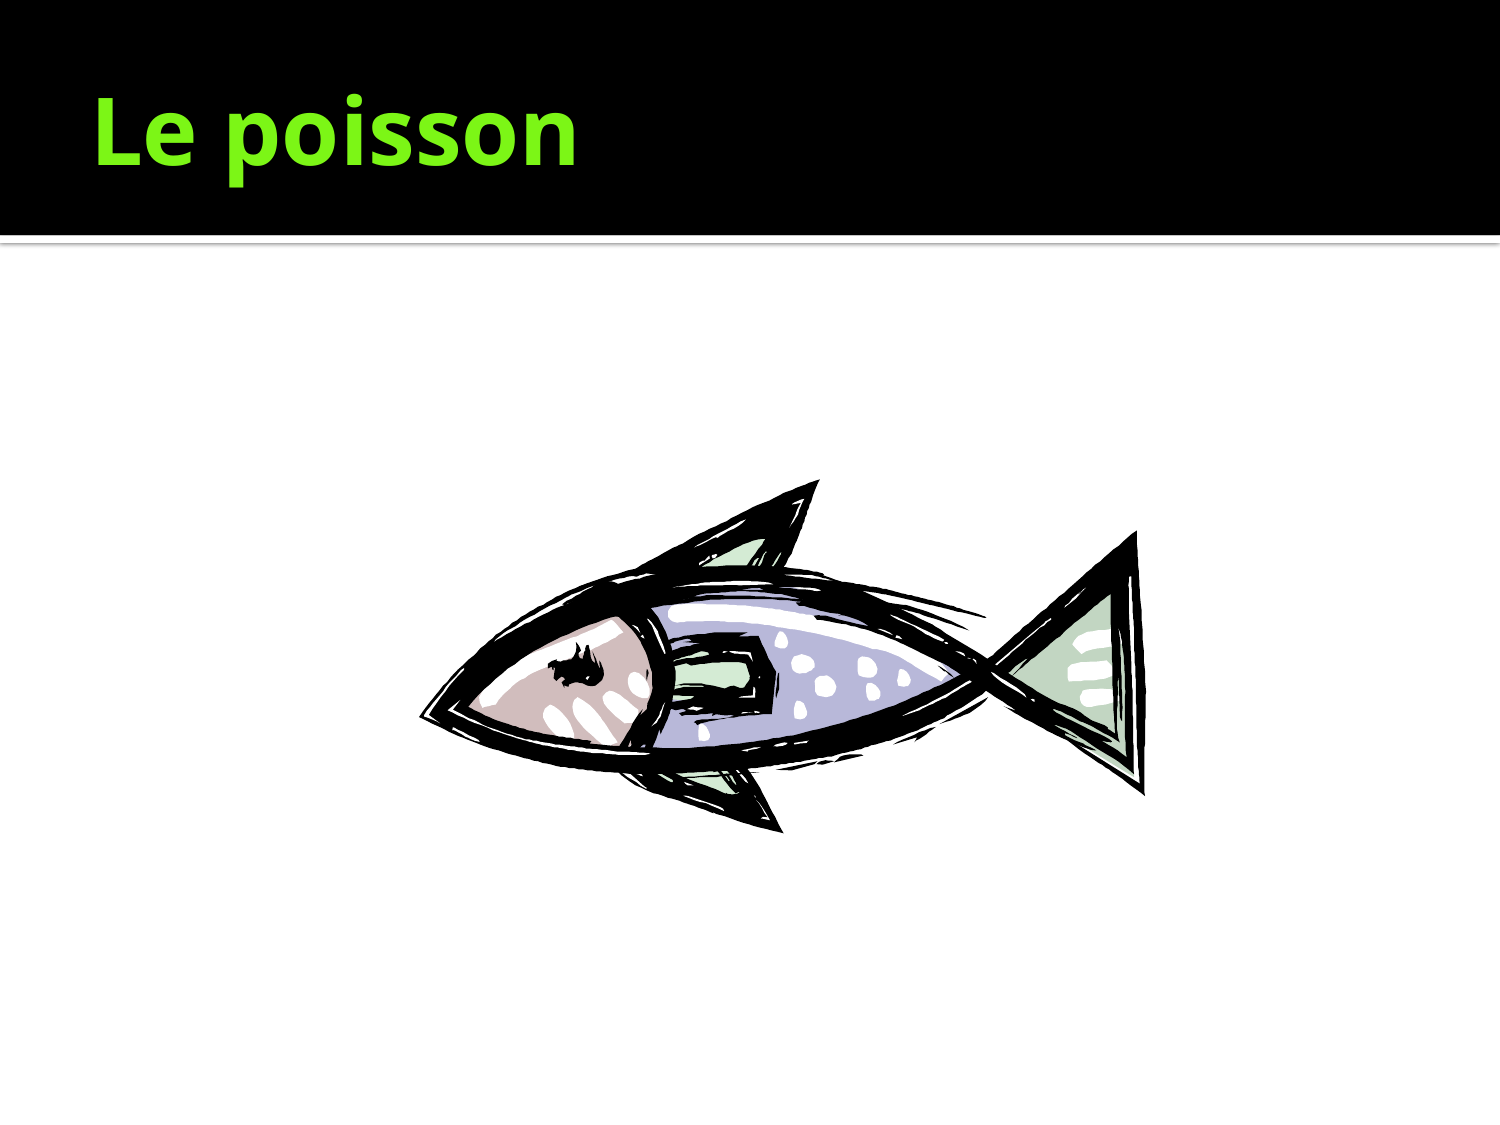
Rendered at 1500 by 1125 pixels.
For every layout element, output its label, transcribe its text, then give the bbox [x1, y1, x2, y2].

title Le poisson [75, 25, 1425, 231]
picture [407, 467, 1158, 845]
